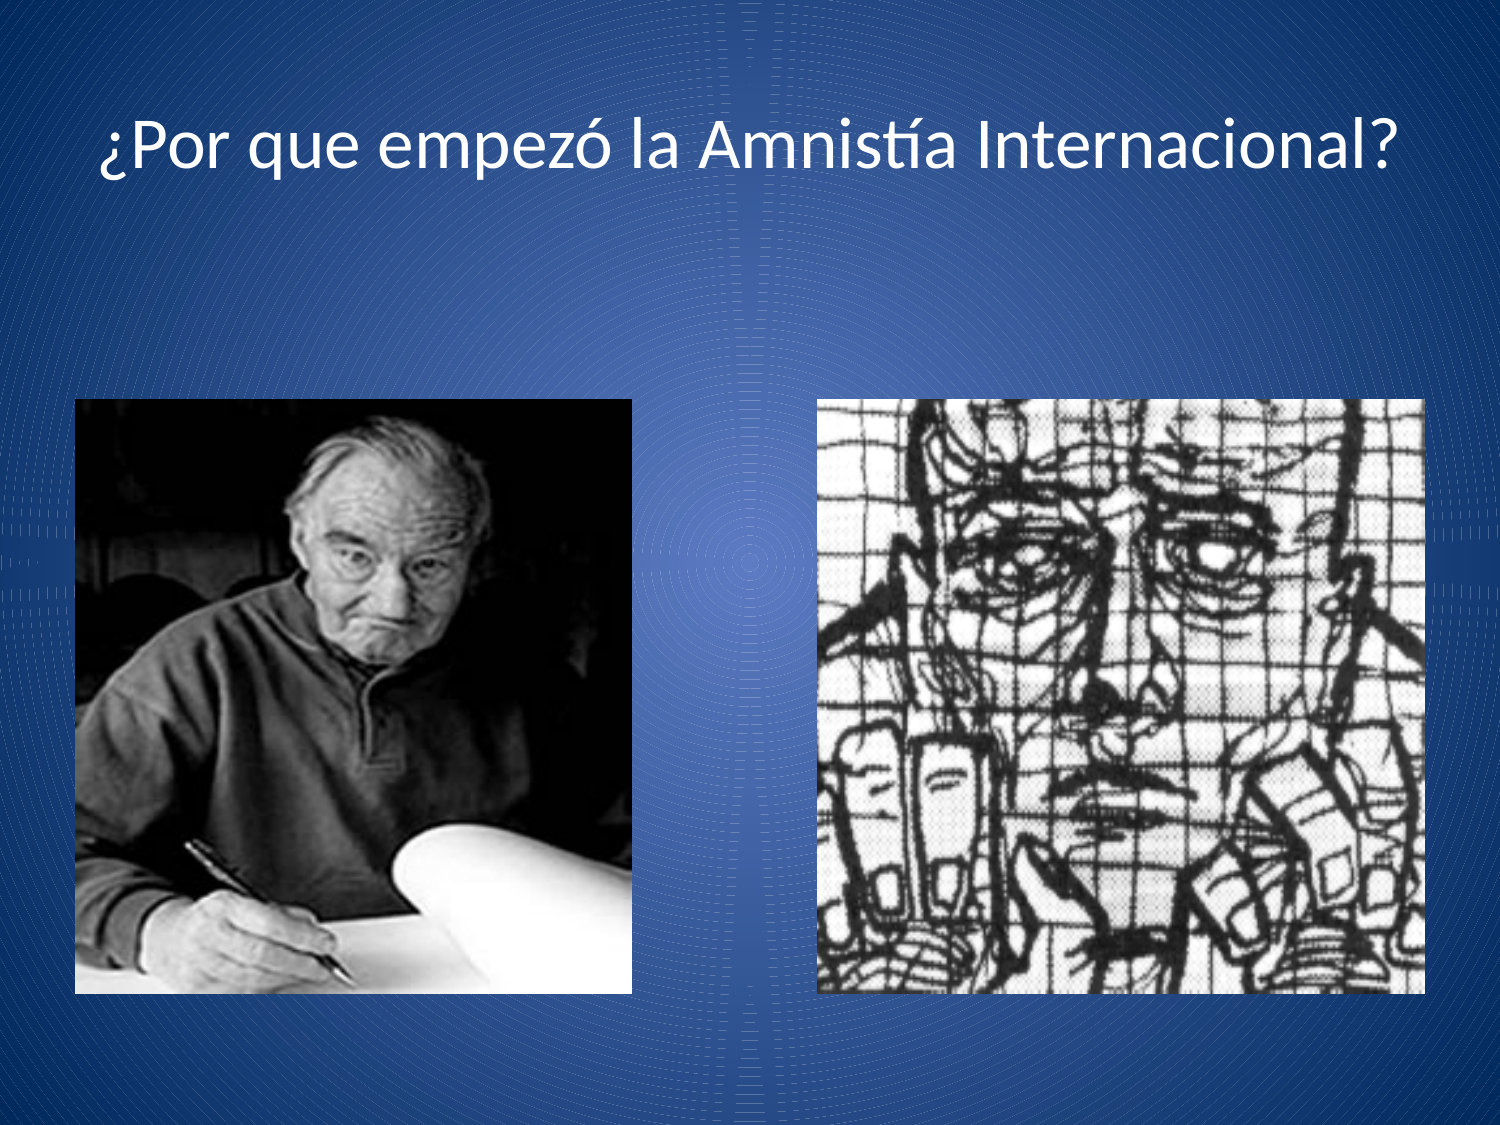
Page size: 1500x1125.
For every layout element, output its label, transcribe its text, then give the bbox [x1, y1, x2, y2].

title ¿Por que empezó la Amnistía Internacional? [75, 45, 1425, 233]
picture [816, 399, 1426, 994]
picture [74, 399, 633, 994]
